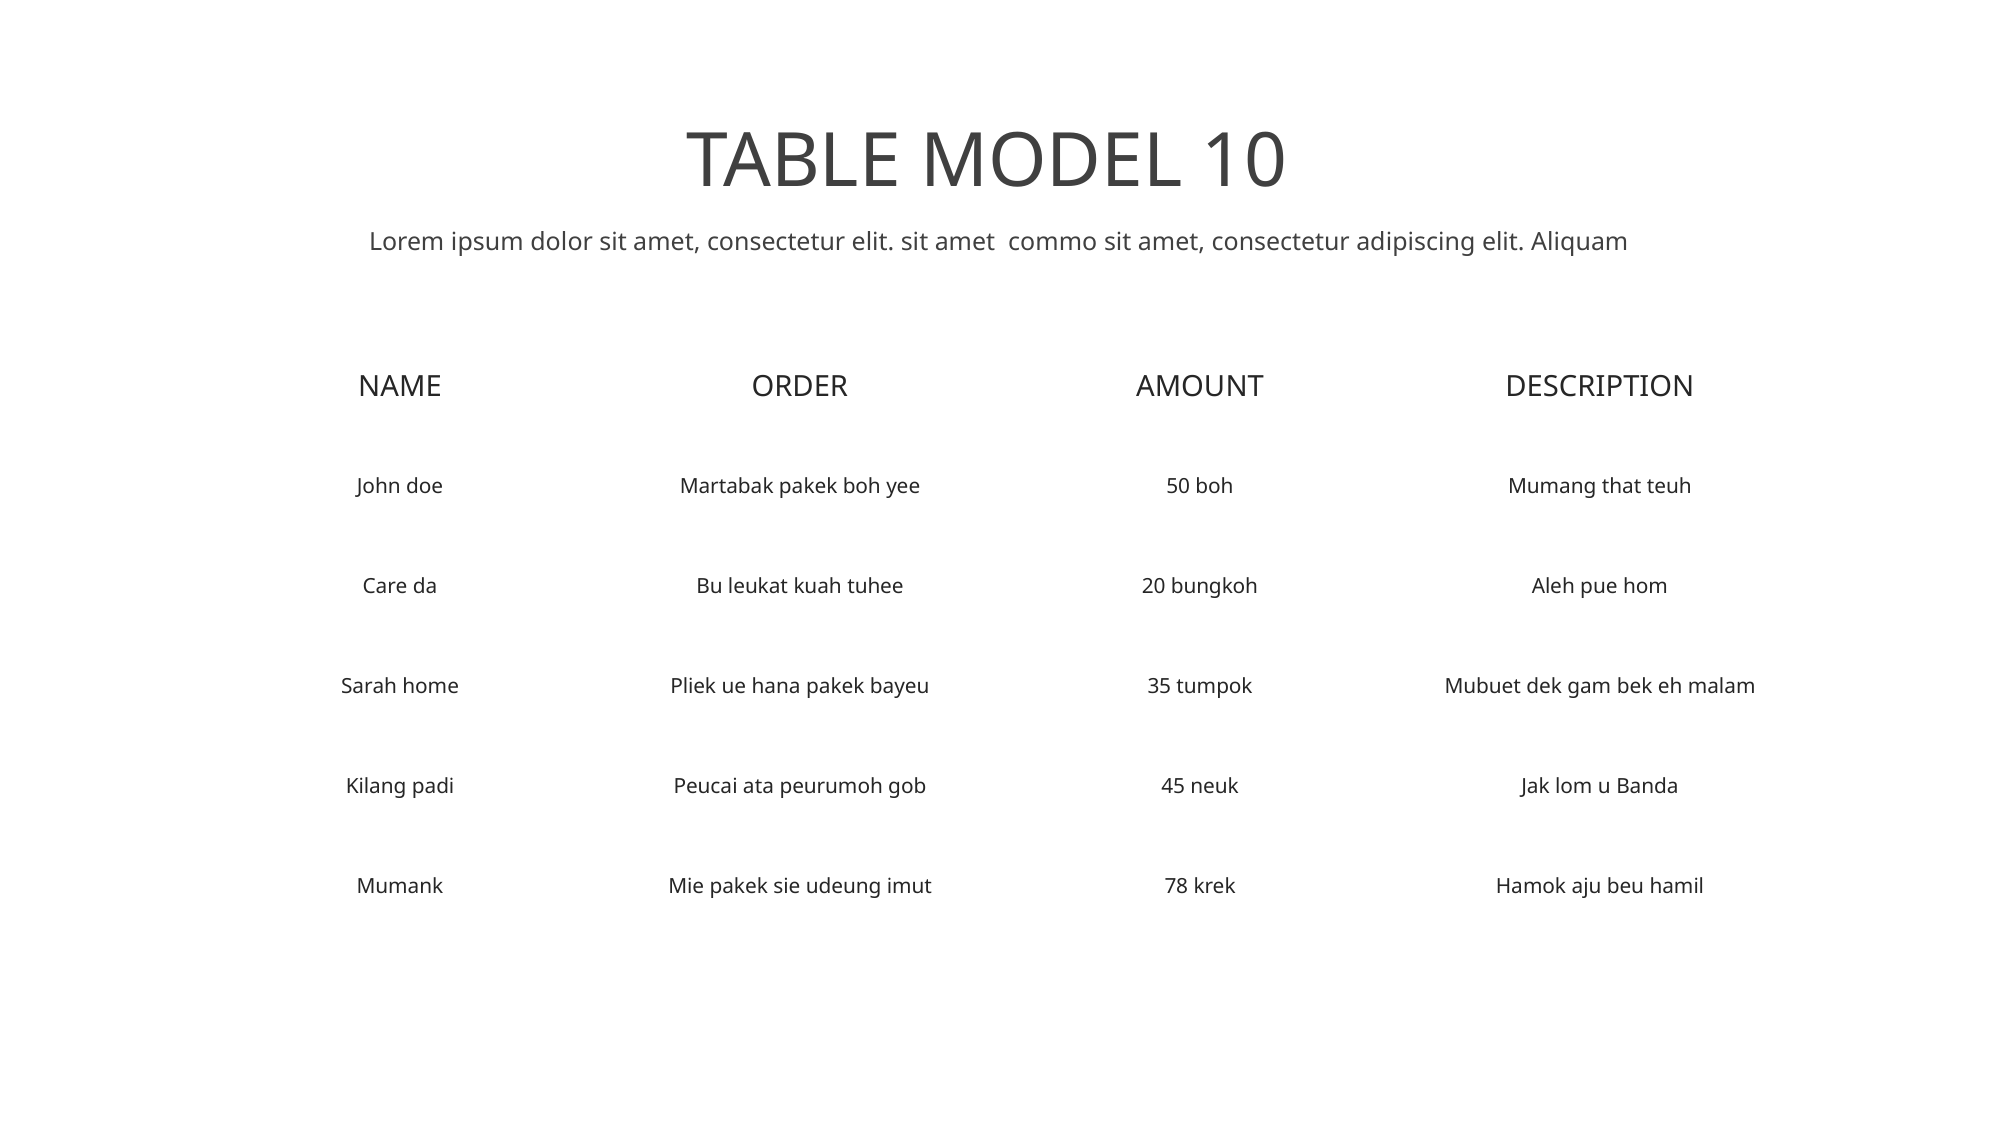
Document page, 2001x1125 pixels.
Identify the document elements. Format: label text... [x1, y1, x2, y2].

table_cell Mumank [200, 835, 600, 935]
table_cell 78 krek [1000, 835, 1400, 935]
table_cell Aleh pue hom [1400, 535, 1800, 635]
table_cell 45 neuk [1000, 735, 1400, 835]
table_cell Peucai ata peurumoh gob [600, 735, 1000, 835]
table_cell John doe [200, 435, 600, 535]
table_cell Mie pakek sie udeung imut [600, 835, 1000, 935]
table_cell Sarah home [200, 635, 600, 735]
table_cell Kilang padi [200, 735, 600, 835]
table_cell Care da [200, 535, 600, 635]
table_cell 35 tumpok [1000, 635, 1400, 735]
table_cell 50 boh [1000, 435, 1400, 535]
text_box TABLE MODEL 10 [506, 66, 1469, 202]
table_cell Mumang that teuh [1400, 435, 1800, 535]
table_cell 20 bungkoh [1000, 535, 1400, 635]
table_cell Pliek ue hana pakek bayeu [600, 635, 1000, 735]
table_header NAME [200, 335, 600, 435]
table_header DESCRIPTION [1400, 335, 1800, 435]
table_header AMOUNT [1000, 335, 1400, 435]
table_cell Bu leukat kuah tuhee [600, 535, 1000, 635]
text_box Lorem ipsum dolor sit amet, consectetur elit. sit amet commo sit amet, consectetur adipiscing elit. Aliquam [341, 202, 1659, 263]
table_cell Jak lom u Banda [1400, 735, 1800, 835]
table_cell Hamok aju beu hamil [1400, 835, 1800, 935]
table_header ORDER [600, 335, 1000, 435]
table_cell Martabak pakek boh yee [600, 435, 1000, 535]
table_cell Mubuet dek gam bek eh malam [1400, 635, 1800, 735]
